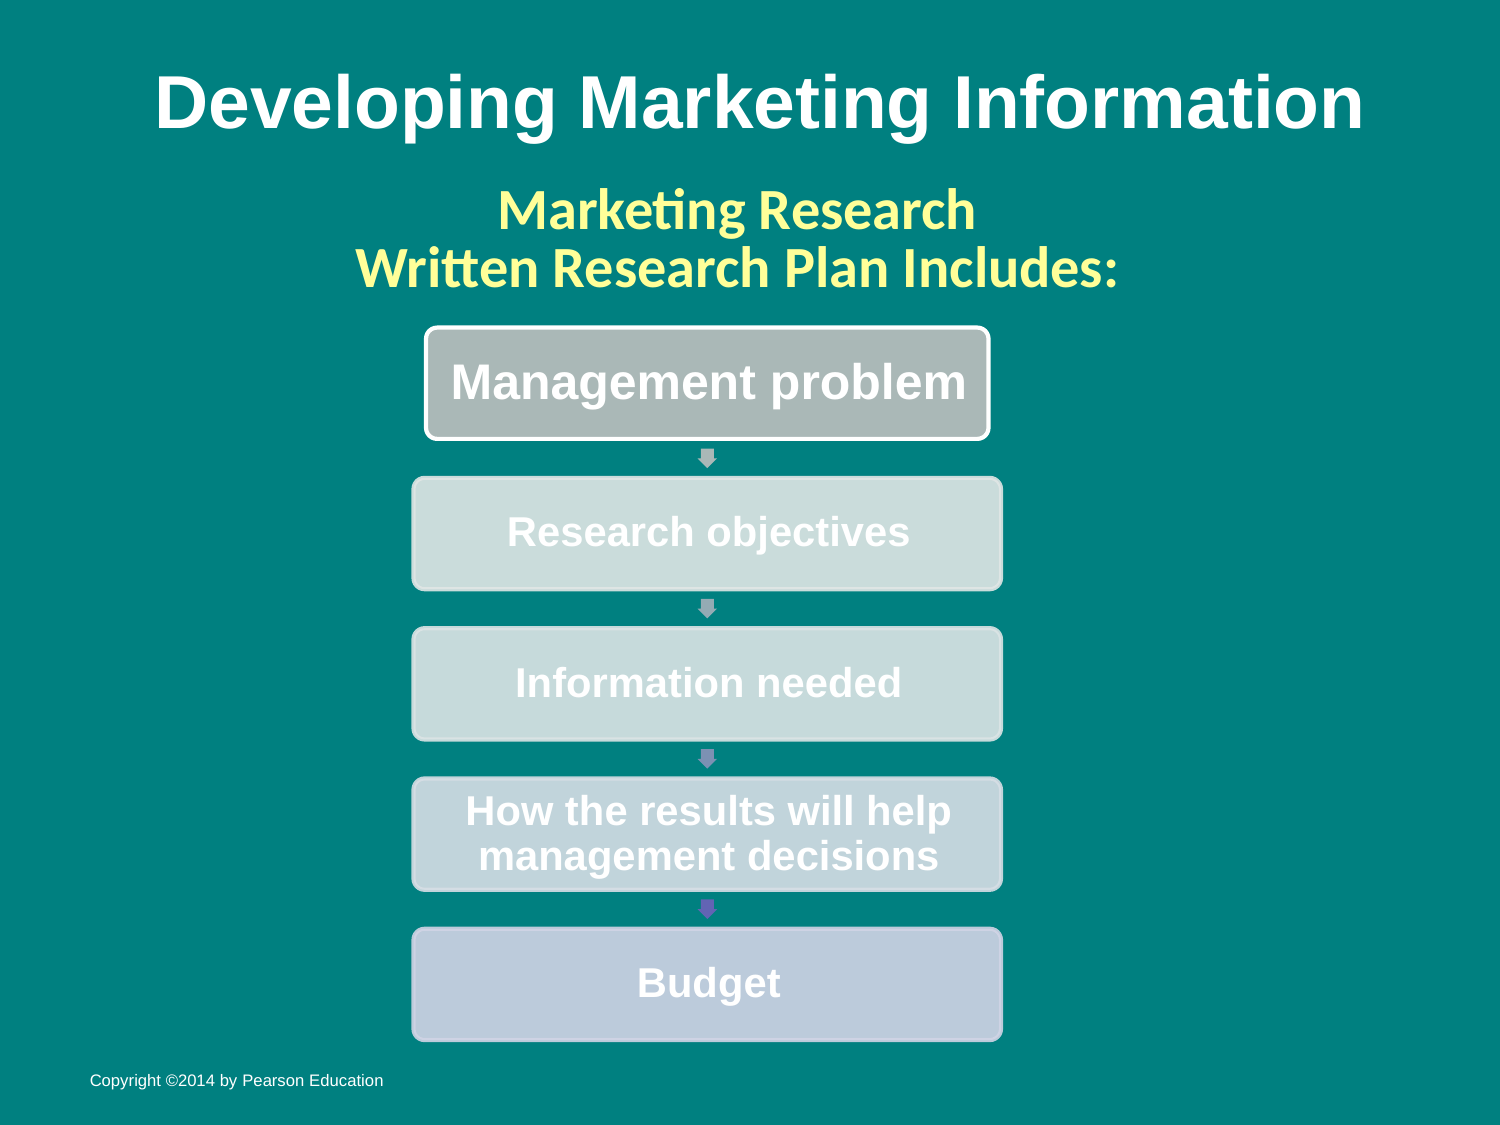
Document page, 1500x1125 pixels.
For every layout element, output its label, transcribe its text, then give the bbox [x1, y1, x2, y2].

list Marketing Research Written Research Plan Includes: [149, 174, 1326, 238]
text_box Copyright ©2014 by Pearson Education [74, 1062, 825, 1098]
title Developing Marketing Information [112, 12, 1388, 201]
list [125, 327, 1289, 1041]
